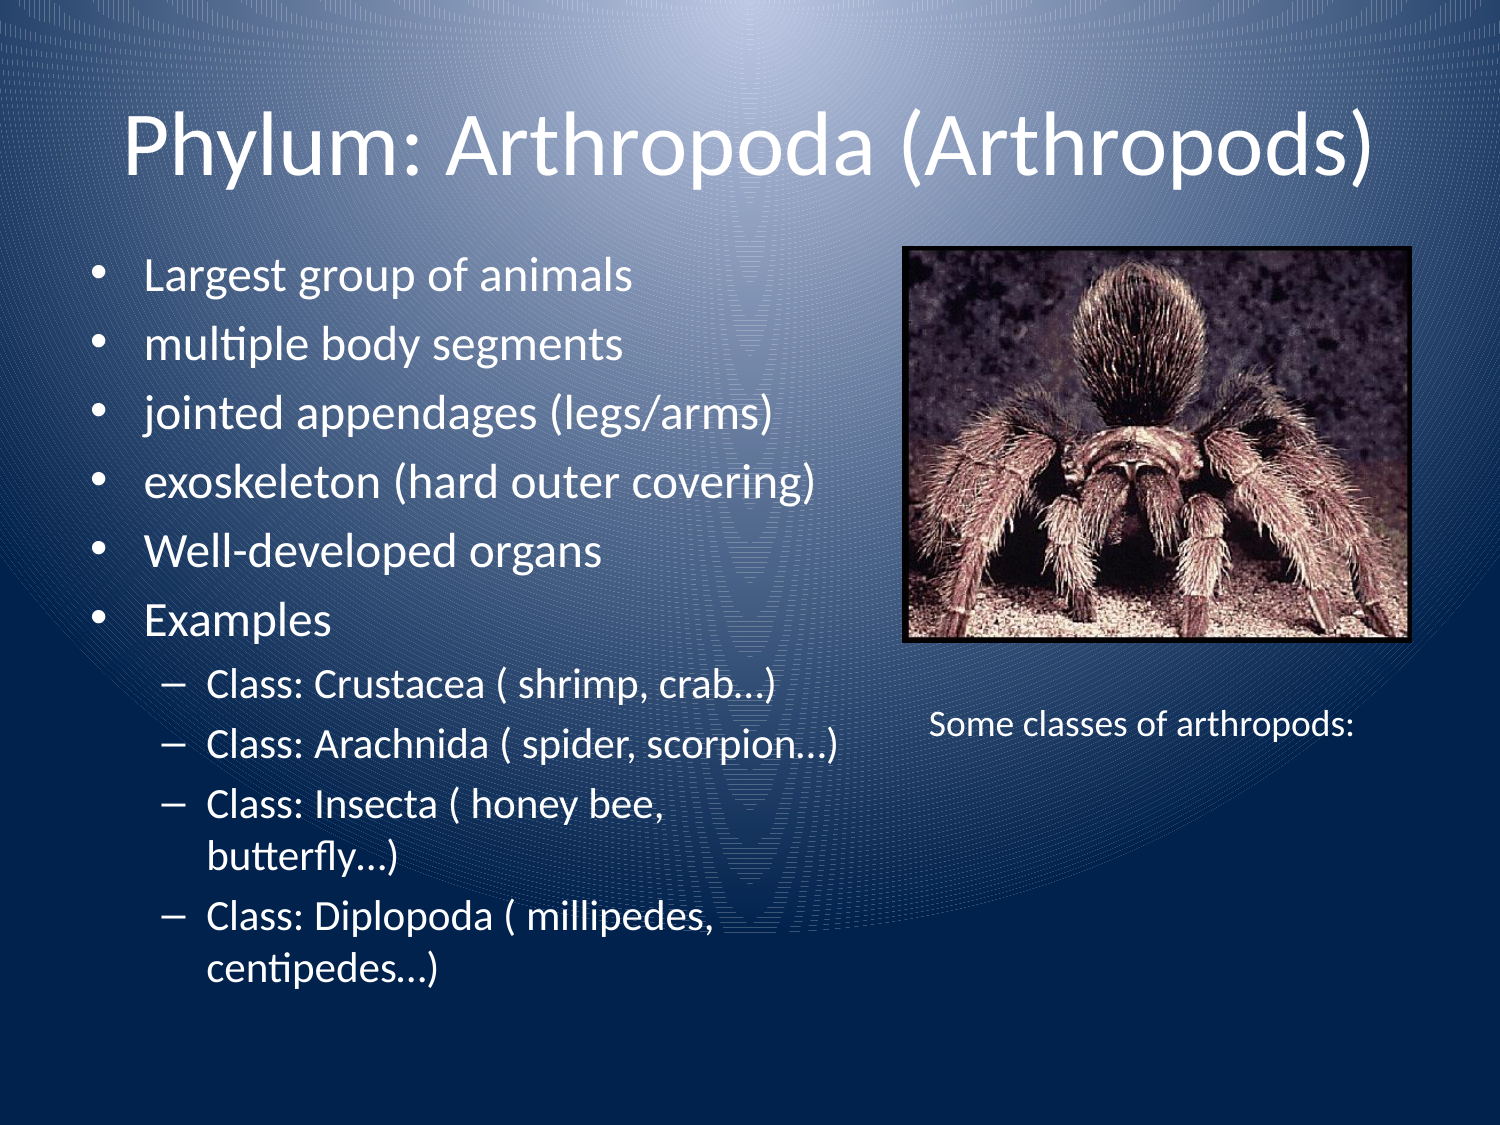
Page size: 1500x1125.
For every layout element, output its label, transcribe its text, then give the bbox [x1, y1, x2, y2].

picture [902, 245, 1412, 644]
title Phylum: Arthropoda (Arthropods) [75, 45, 1425, 233]
text_box Some classes of arthropods: [913, 691, 1442, 887]
list Largest group of animals multiple body segments jointed appendages (legs/arms) exoskeleton (hard outer covering) Well-developed organs Examples Class: Crustacea ( shrimp, crab…) Class: Arachnida ( spider, scorpion…) Class: Insecta ( honey bee, butterfly…) Class: Diplopoda ( millipedes, centipedes…) [75, 234, 879, 1005]
